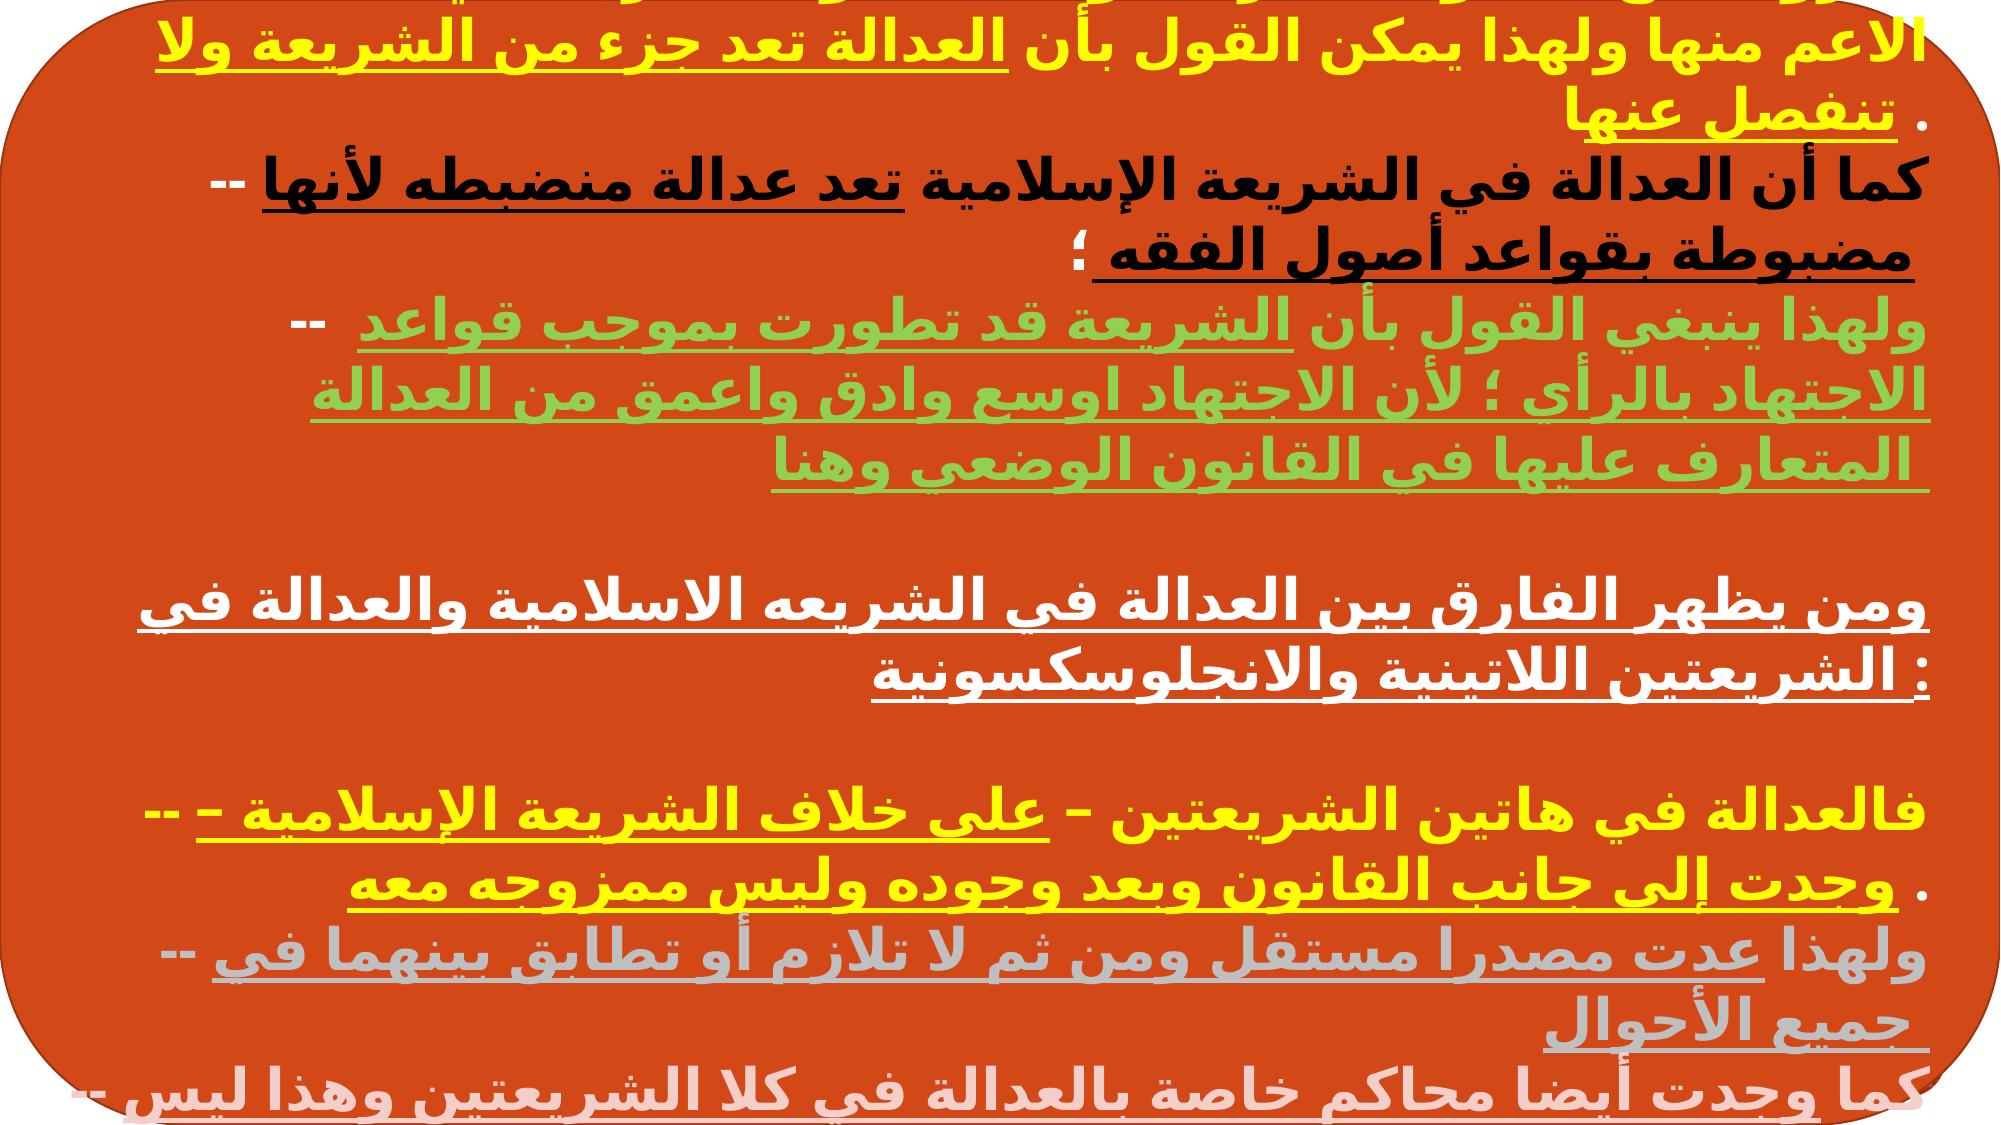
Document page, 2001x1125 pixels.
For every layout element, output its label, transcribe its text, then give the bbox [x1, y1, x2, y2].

text_box تتميز العدالة في الشريعة الاسلامية في انها : -- ممزوجة مع الاصول الشرعية ومستقاة ومتسخرجة في الغالب الاعم منها ولهذا يمكن القول بأن العدالة تعد جزء من الشريعة ولا تنفصل عنها . -- كما أن العدالة في الشريعة الإسلامية تعد عدالة منضبطه لأنها مضبوطة بقواعد أصول الفقه ؛ -- ولهذا ينبغي القول بأن الشريعة قد تطورت بموجب قواعد الاجتهاد بالرأي ؛ لأن الاجتهاد اوسع وادق واعمق من العدالة المتعارف عليها في القانون الوضعي وهنا ومن يظهر الفارق بين العدالة في الشريعه الاسلامية والعدالة في الشريعتين اللاتينية والانجلوسكسونية : -- فالعدالة في هاتين الشريعتين – على خلاف الشريعة الإسلامية – وجدت إلى جانب القانون وبعد وجوده وليس ممزوجه معه . -- ولهذا عدت مصدرا مستقل ومن ثم لا تلازم أو تطابق بينهما في جميع الأحوال -- كما وجدت أيضا محاكم خاصة بالعدالة في كلا الشريعتين وهذا ليس محلا في الشريعه , حيث لم توجد محاكم خاصة بالعدالة في الشريعه الاسلامية . [0, 0, 2000, 1125]
